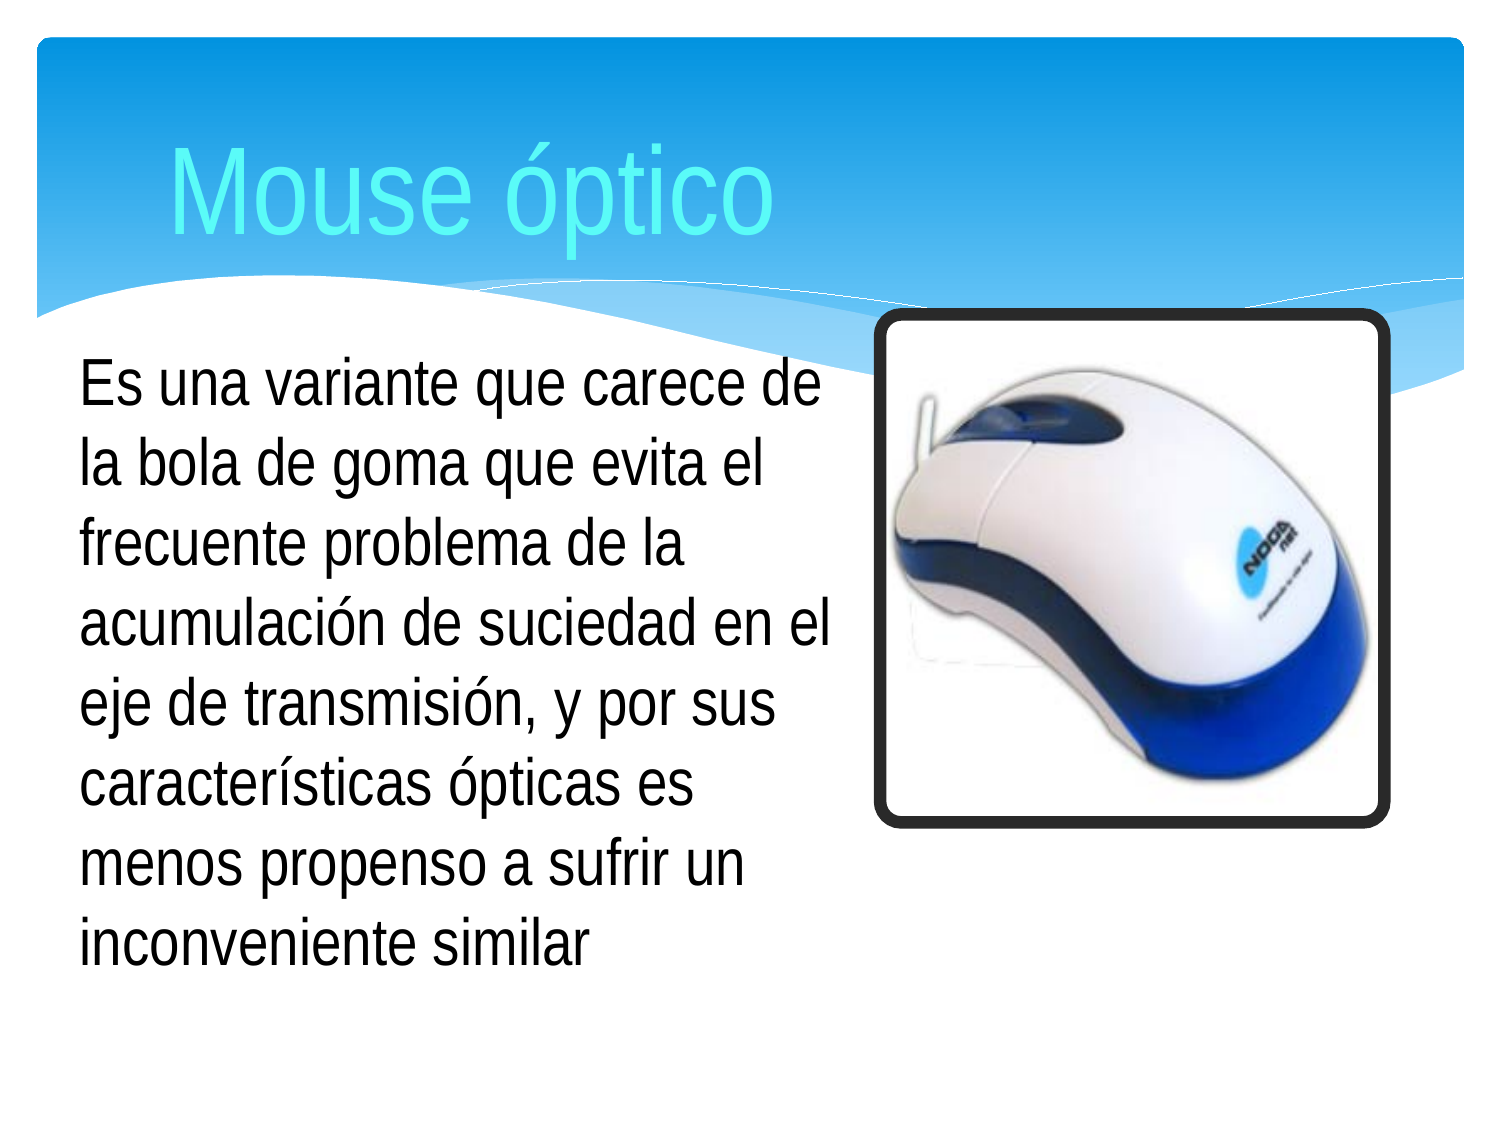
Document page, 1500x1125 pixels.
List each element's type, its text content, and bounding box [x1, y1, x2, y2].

text_box Mouse óptico Es una variante que carece de la bola de goma que evita el frecuente problema de la acumulación de suciedad en el eje de transmisión, y por sus características ópticas es menos propenso a sufrir un inconveniente similar [64, 101, 880, 987]
picture [879, 314, 1385, 823]
